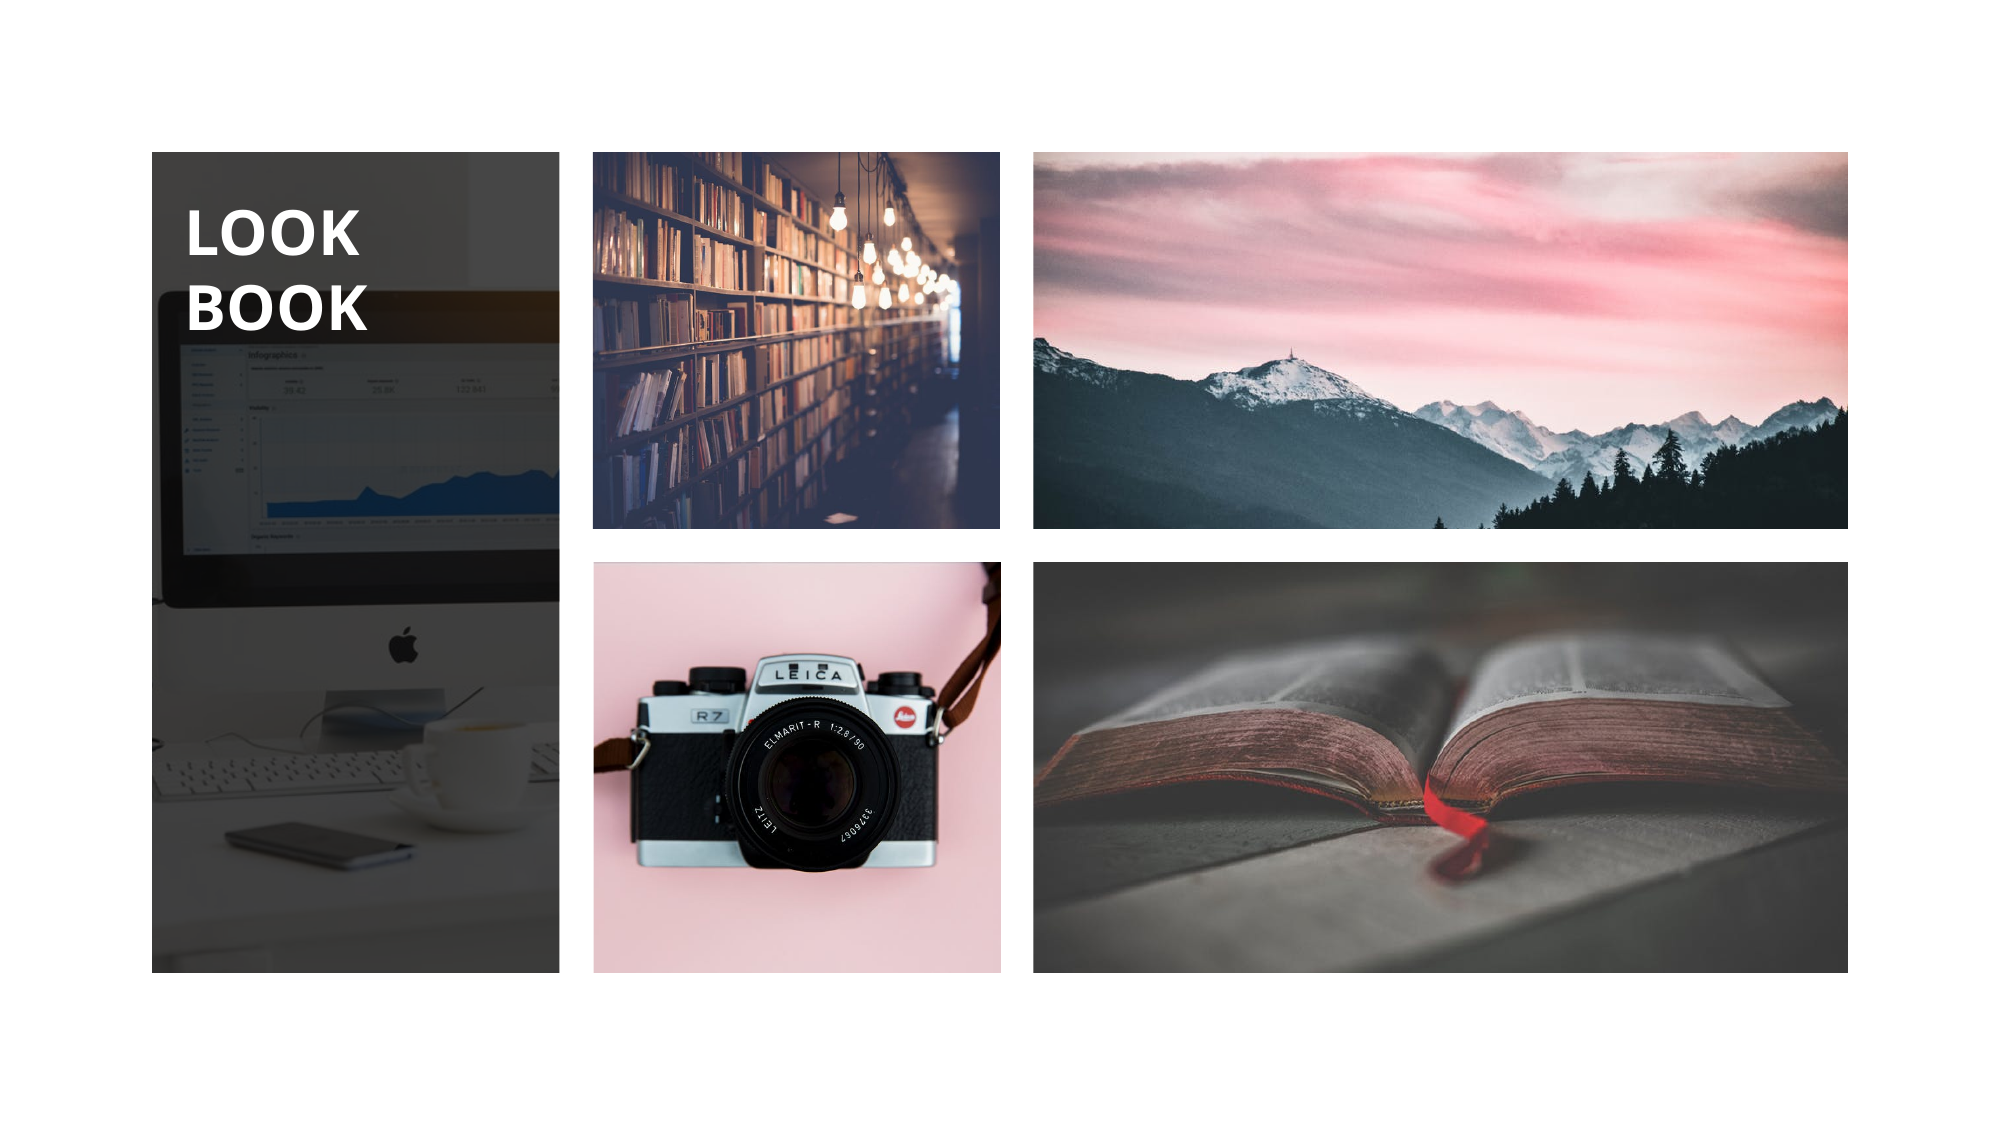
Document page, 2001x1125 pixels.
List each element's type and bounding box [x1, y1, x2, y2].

picture [152, 152, 560, 973]
picture [592, 152, 1000, 529]
picture [1033, 152, 1848, 529]
picture [593, 562, 1001, 973]
picture [1033, 562, 1848, 973]
